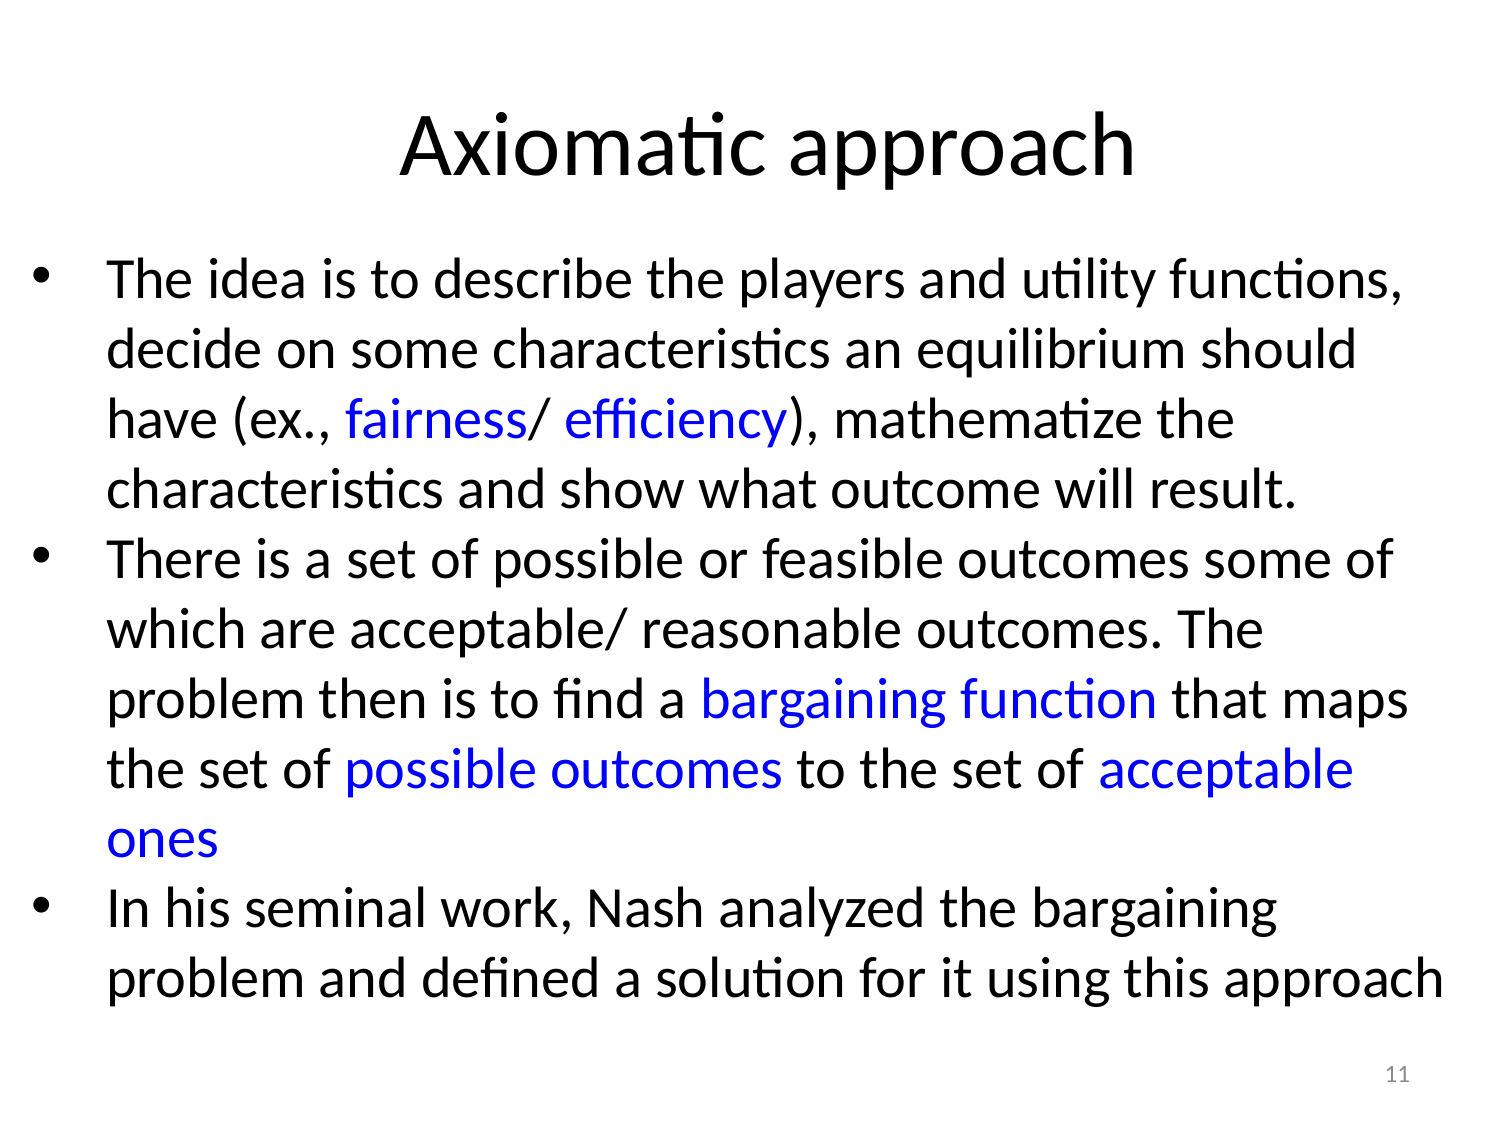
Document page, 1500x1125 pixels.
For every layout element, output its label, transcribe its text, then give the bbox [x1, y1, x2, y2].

text_box The idea is to describe the players and utility functions, decide on some characteristics an equilibrium should have (ex., fairness/ efficiency), mathematize the characteristics and show what outcome will result. There is a set of possible or feasible outcomes some of which are acceptable/ reasonable outcomes. The problem then is to find a bargaining function that maps the set of possible outcomes to the set of acceptable ones In his seminal work, Nash analyzed the bargaining problem and defined a solution for it using this approach [16, 232, 1475, 1049]
slide_number 11 [1074, 1042, 1425, 1103]
text_box Axiomatic approach [143, 45, 1394, 232]
